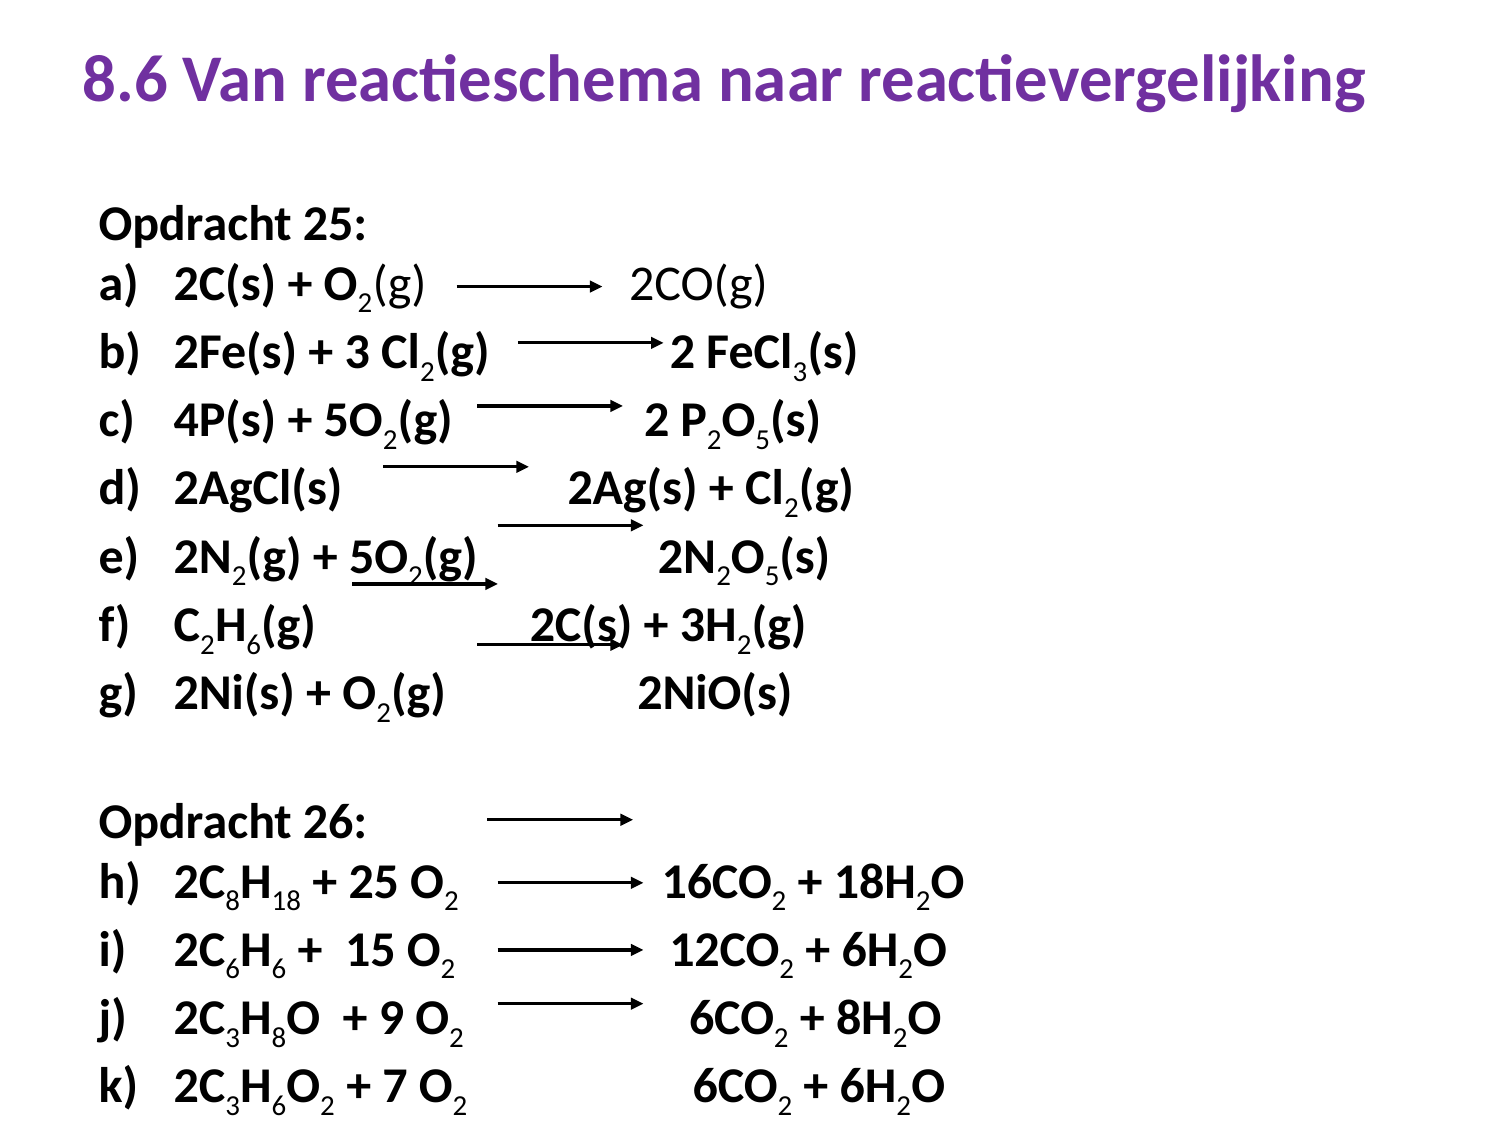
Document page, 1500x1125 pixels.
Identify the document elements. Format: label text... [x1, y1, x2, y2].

text_box Opdracht 25: 2C(s) + O2(g) 2CO(g) 2Fe(s) + 3 Cl2(g) 2 FeCl3(s) 4P(s) + 5O2(g) 2 P2O5(s) 2AgCl(s) 2Ag(s) + Cl2(g) 2N2(g) + 5O2(g) 2N2O5(s) C2H6(g) 2C(s) + 3H2(g) 2Ni(s) + O2(g) 2NiO(s) Opdracht 26: 2C8H18 + 25 O2 16CO2 + 18H2O 2C6H6 + 15 O2 12CO2 + 6H2O 2C3H8O + 9 O2 6CO2 + 8H2O 2C3H6O2 + 7 O2 6CO2 + 6H2O [83, 182, 1253, 1125]
title 8.6 Van reactieschema naar reactievergelijking [67, 26, 1466, 125]
